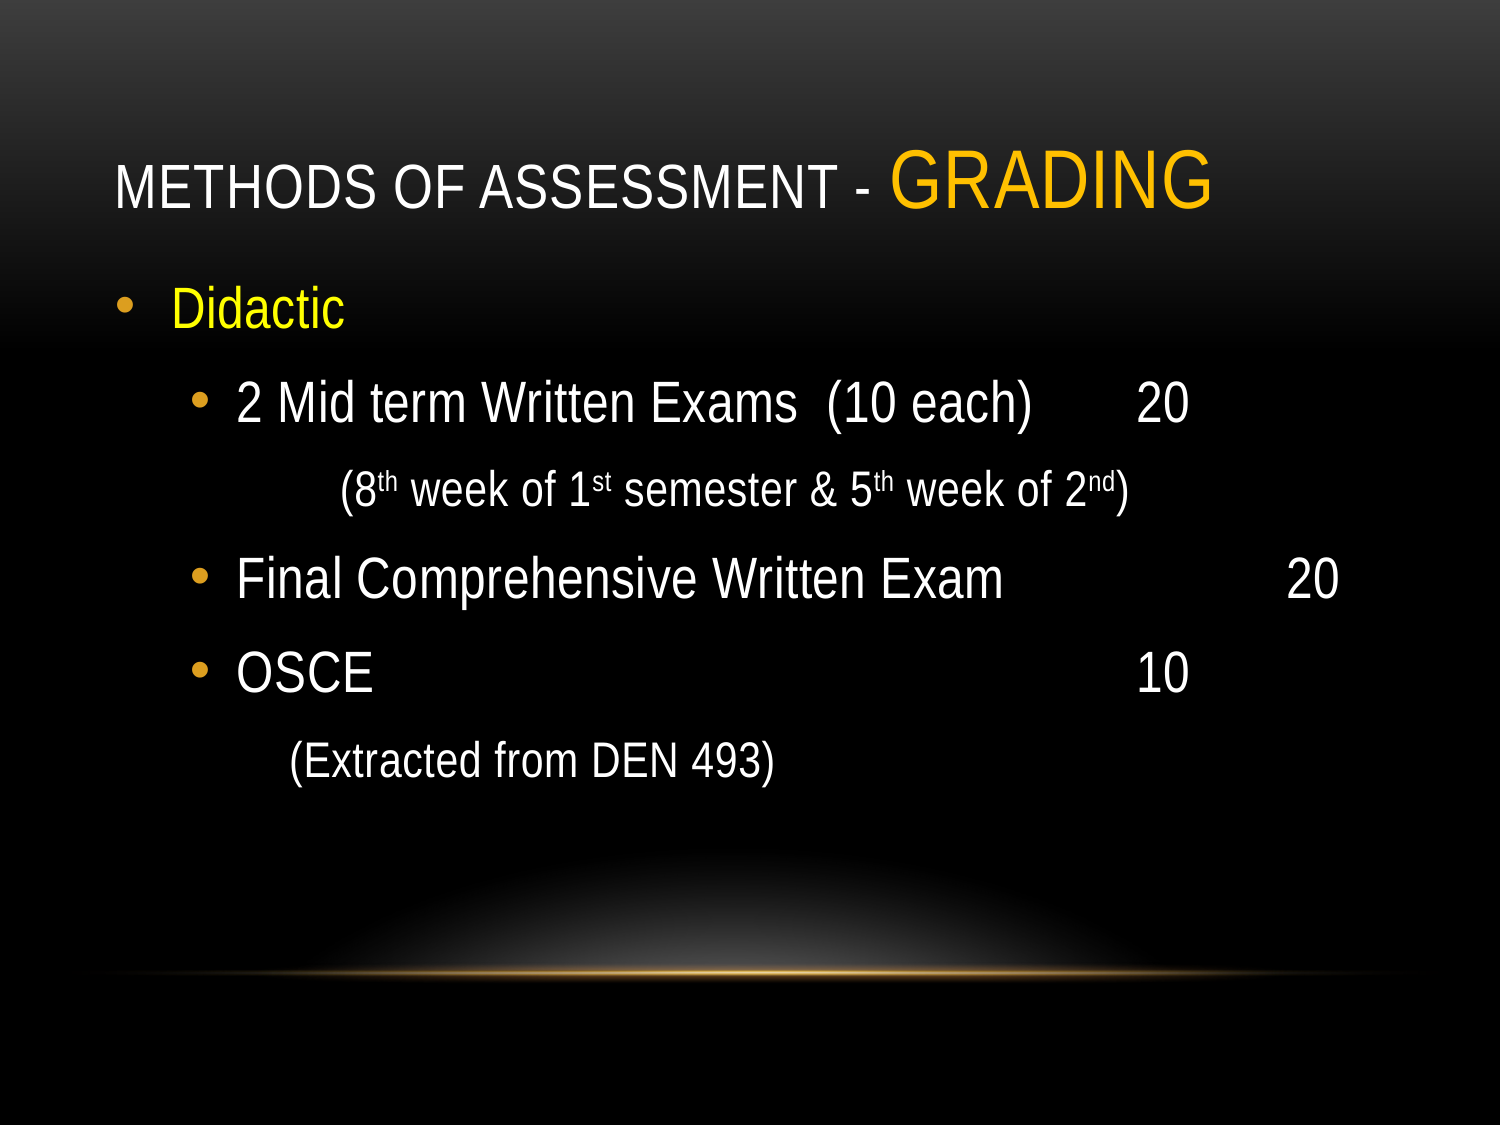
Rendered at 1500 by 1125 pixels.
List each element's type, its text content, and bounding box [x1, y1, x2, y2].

title Methods of Assessment - Grading [99, 45, 1400, 233]
list Didactic 2 Mid term Written Exams (10 each) 20 (8th week of 1st semester & 5th week of 2nd) Final Comprehensive Written Exam 20 OSCE 10 (Extracted from DEN 493) [99, 262, 1400, 1025]
picture [0, 0, 1500, 1125]
